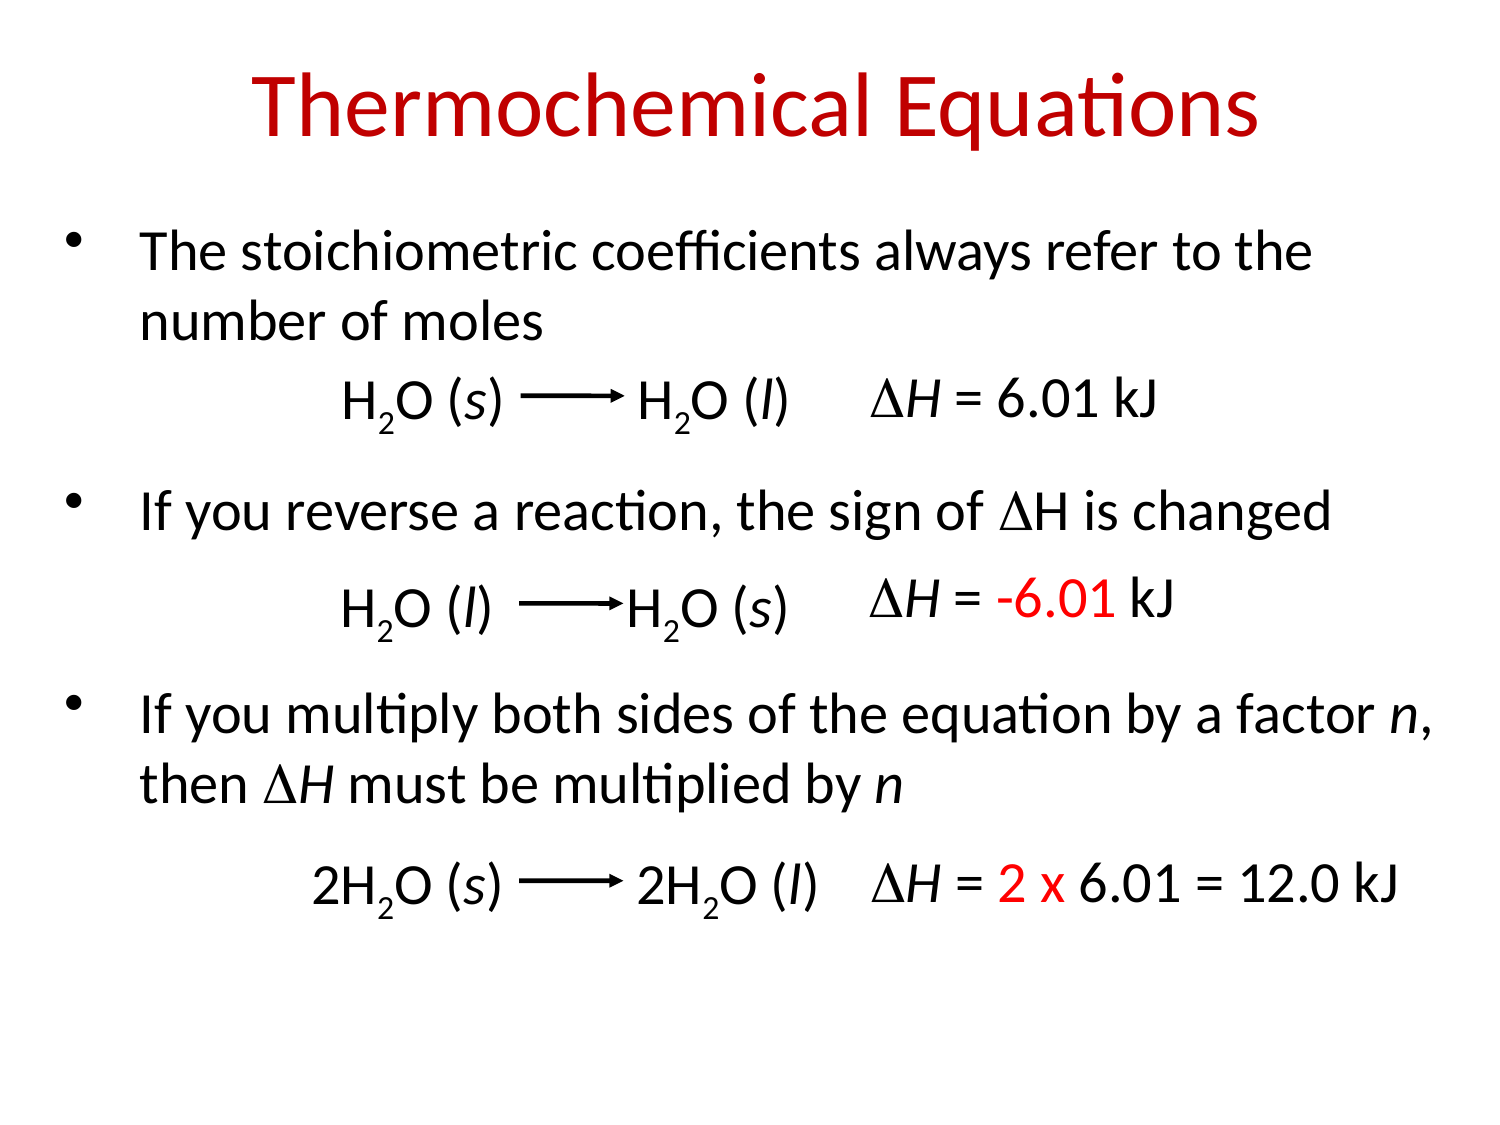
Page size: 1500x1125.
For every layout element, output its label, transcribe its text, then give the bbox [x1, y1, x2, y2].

text_box If you multiply both sides of the equation by a factor n, then DH must be multiplied by n [50, 667, 1450, 823]
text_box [321, 351, 1176, 441]
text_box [290, 836, 1419, 926]
text_box Thermochemical Equations [236, 37, 1277, 163]
text_box If you reverse a reaction, the sign of DH is changed [50, 465, 1450, 550]
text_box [319, 551, 1193, 648]
text_box The stoichiometric coefficients always refer to the number of moles [50, 204, 1450, 360]
